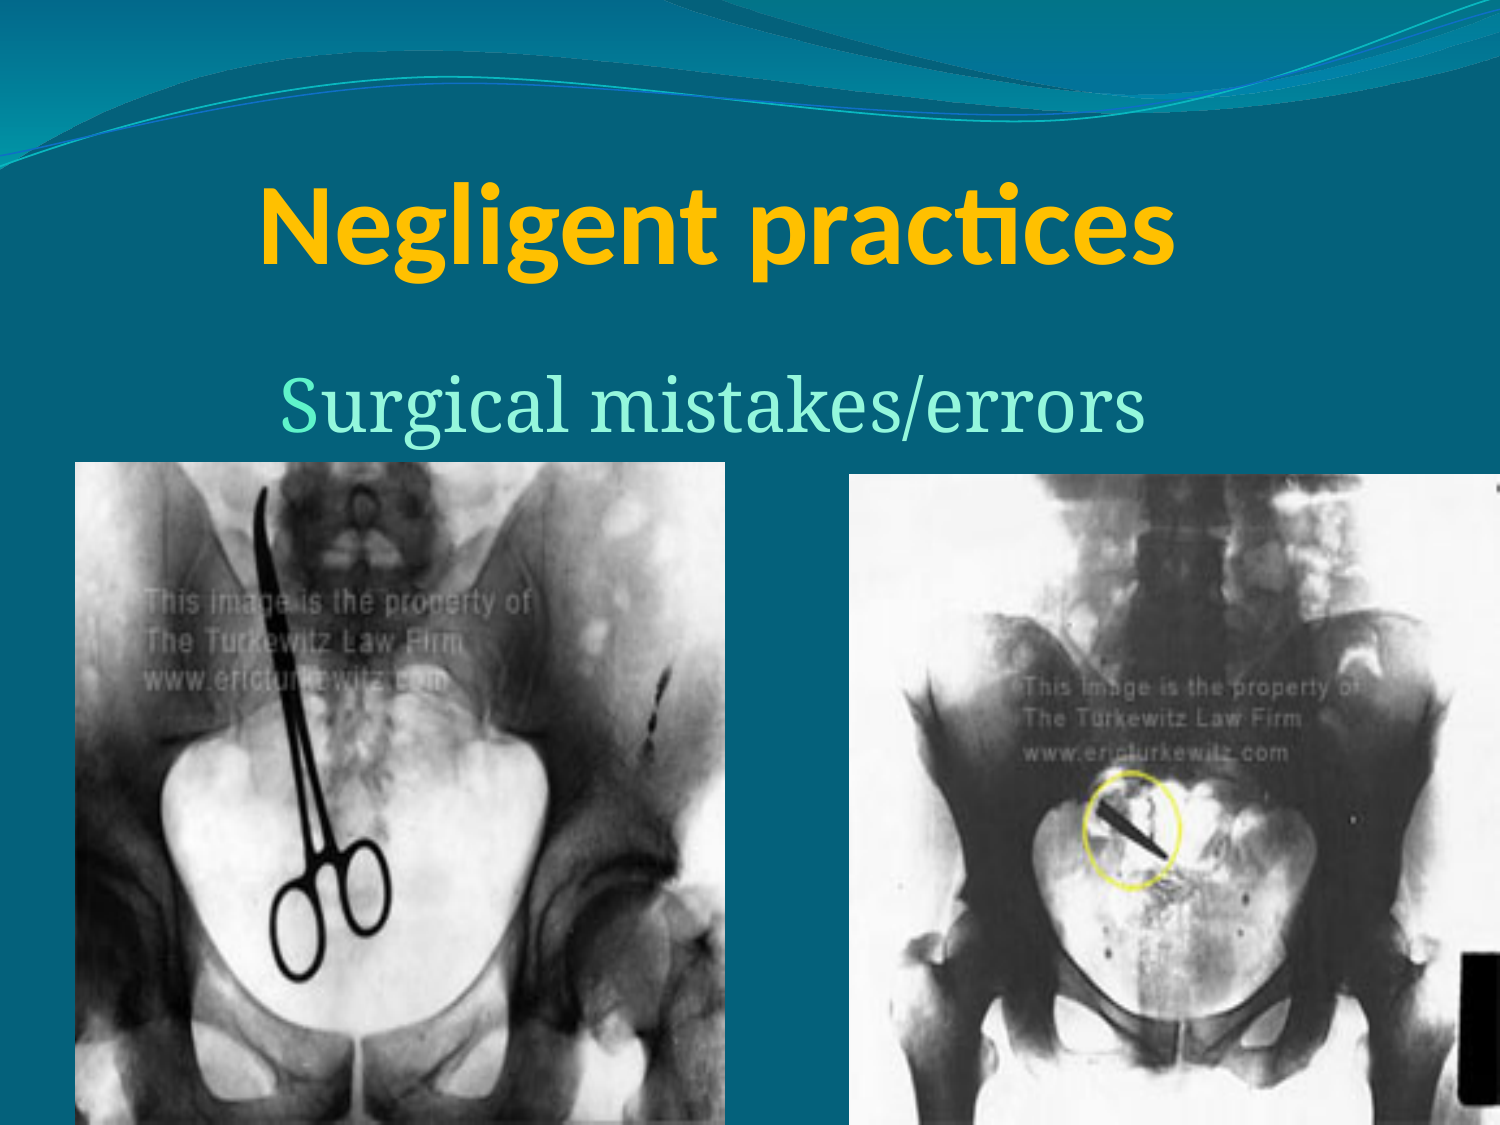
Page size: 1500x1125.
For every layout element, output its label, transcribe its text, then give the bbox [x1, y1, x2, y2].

picture [850, 475, 1500, 1125]
title Negligent practices [75, 99, 1363, 288]
picture [76, 463, 724, 1125]
subtitle Surgical mistakes/errors [75, 350, 1364, 1000]
